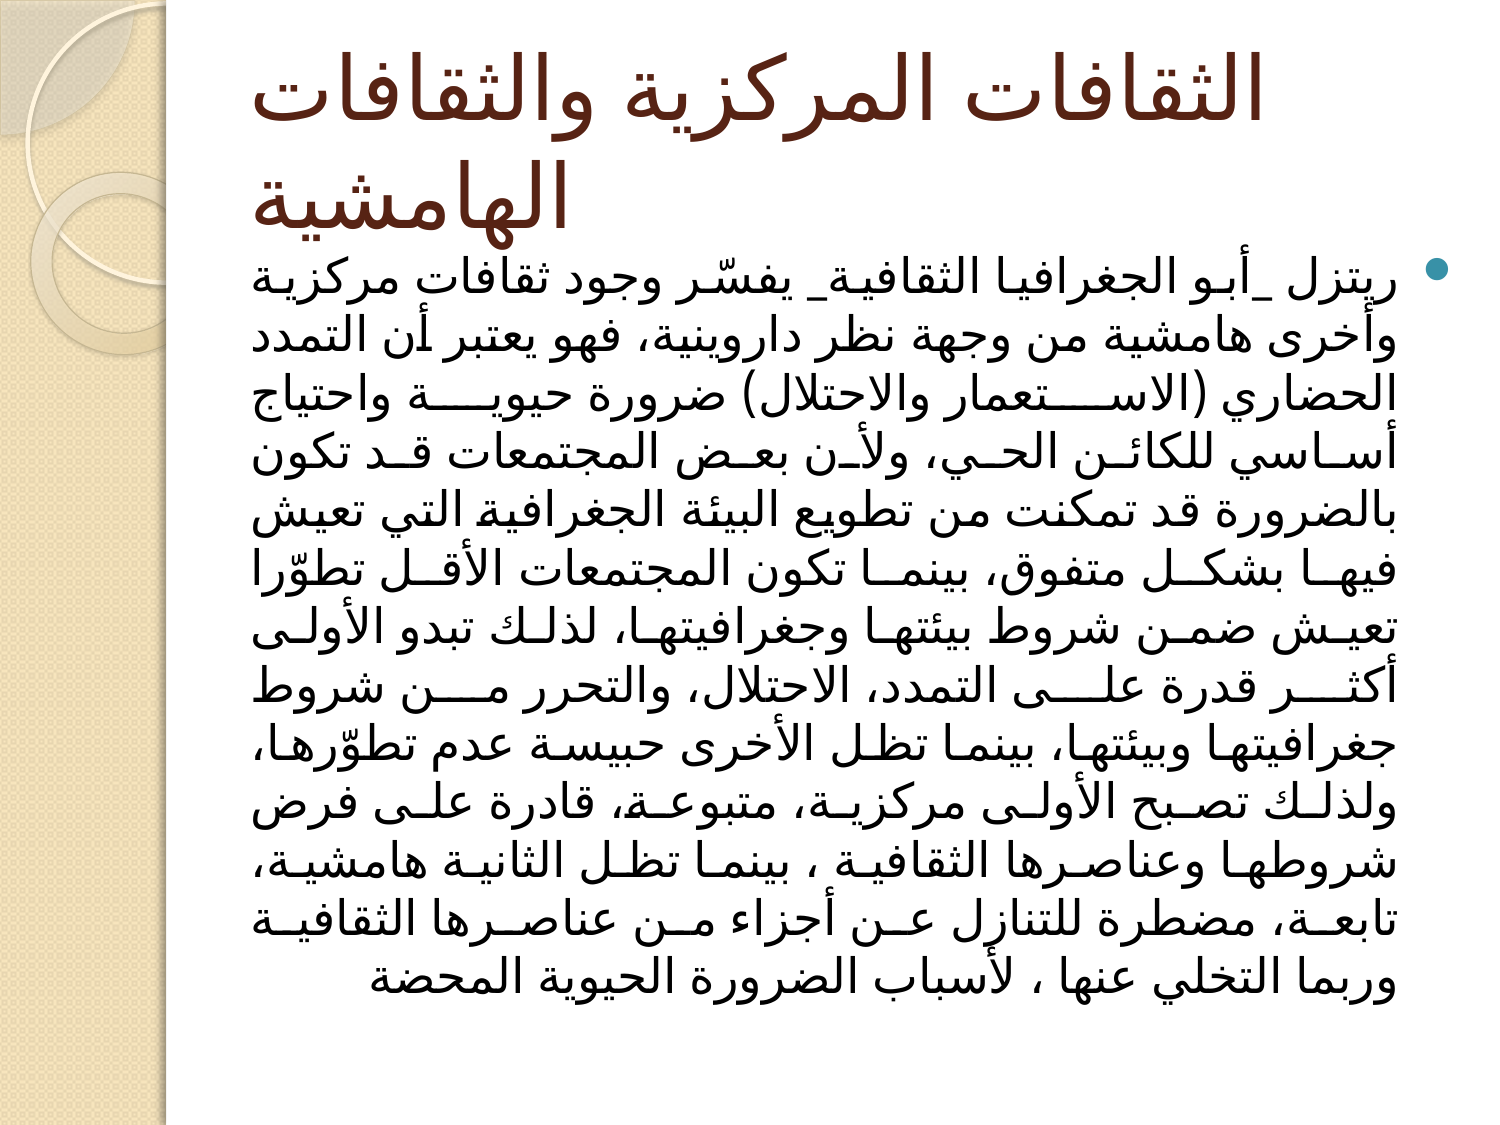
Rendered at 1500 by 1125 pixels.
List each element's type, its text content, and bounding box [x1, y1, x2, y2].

list ريتزل _أبو الجغرافيا الثقافية_ يفسّر وجود ثقافات مركزية وأخرى هامشية من وجهة نظر داروينية، فهو يعتبر أن التمدد الحضاري (الاستعمار والاحتلال) ضرورة حيوية واحتياج أساسي للكائن الحي، ولأن بعض المجتمعات قد تكون بالضرورة قد تمكنت من تطويع البيئة الجغرافية التي تعيش فيها بشكل متفوق، بينما تكون المجتمعات الأقل تطوّرا تعيش ضمن شروط بيئتها وجغرافيتها، لذلك تبدو الأولى أكثر قدرة على التمدد، الاحتلال، والتحرر من شروط جغرافيتها وبيئتها، بينما تظل الأخرى حبيسة عدم تطوّرها، ولذلك تصبح الأولى مركزية، متبوعة، قادرة على فرض شروطها وعناصرها الثقافية ، بينما تظل الثانية هامشية، تابعة، مضطرة للتنازل عن أجزاء من عناصرها الثقافية وربما التخلي عنها ، لأسباب الضرورة الحيوية المحضة [235, 237, 1466, 1025]
title الثقافات المركزية والثقافات الهامشية [235, 45, 1466, 233]
